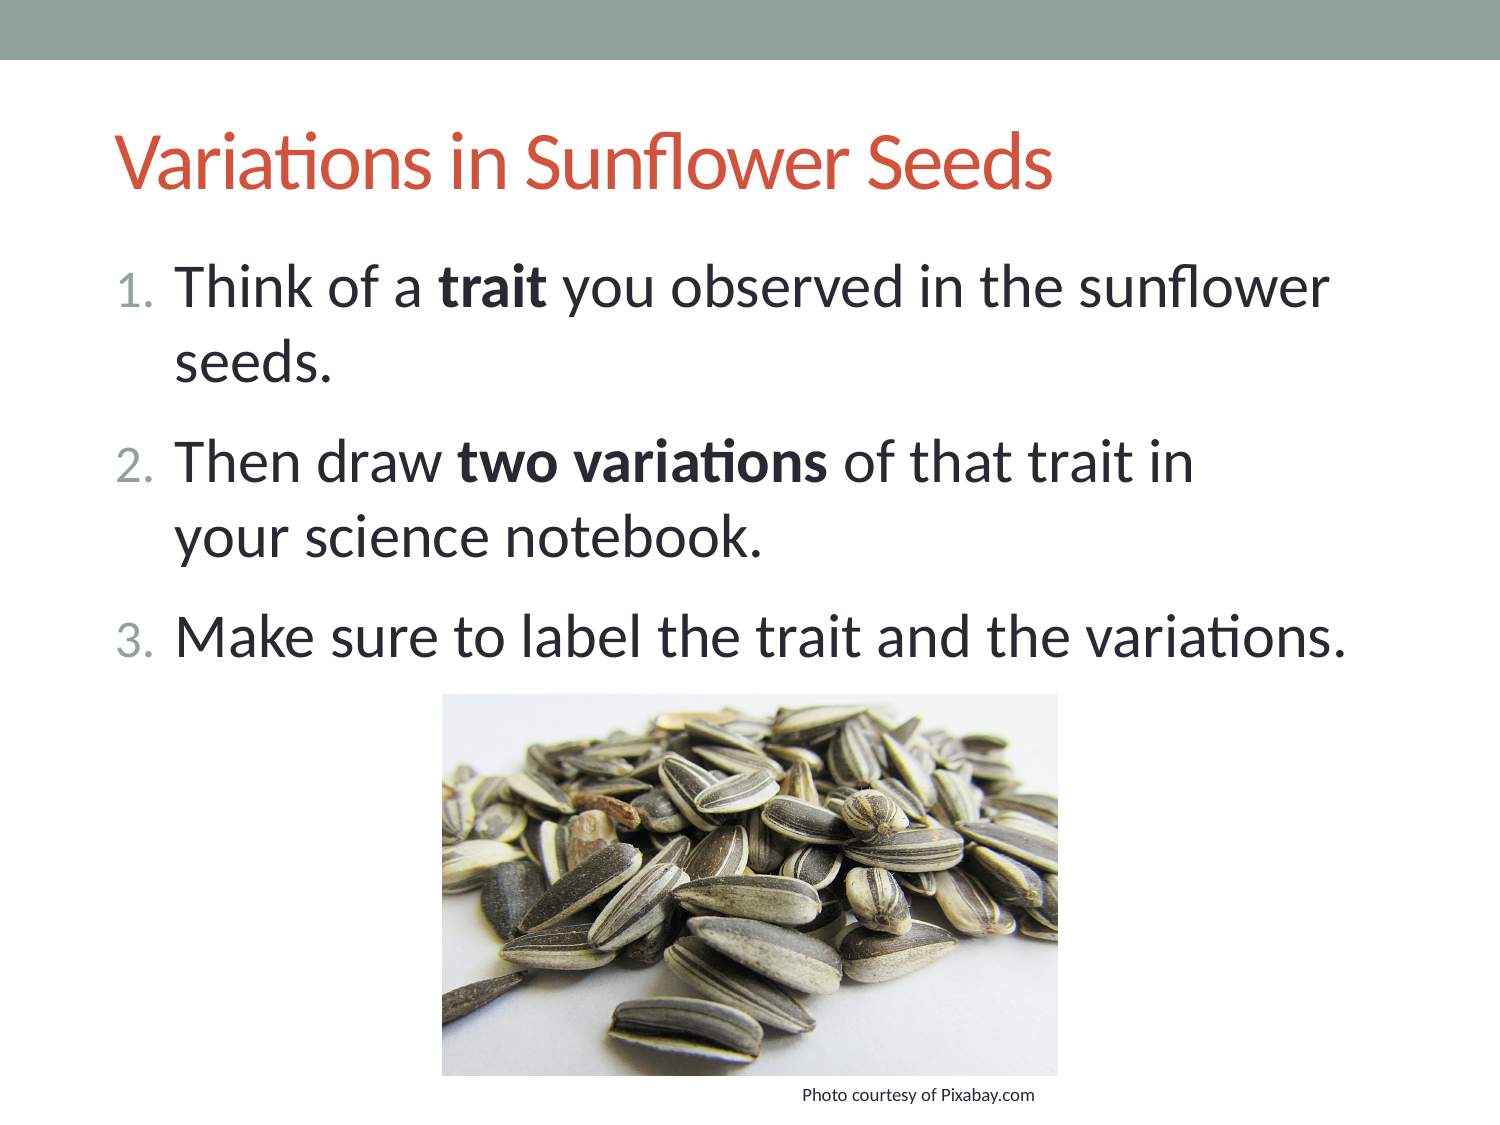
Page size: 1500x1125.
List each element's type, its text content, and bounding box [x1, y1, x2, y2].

list Think of a trait you observed in the sunflower seeds. Then draw two variations of that trait in your science notebook. Make sure to label the trait and the variations. [99, 237, 1425, 1038]
picture [441, 693, 1059, 1076]
title Variations in Sunflower Seeds [99, 75, 1425, 237]
text_box Photo courtesy of Pixabay.com [787, 1075, 1075, 1113]
